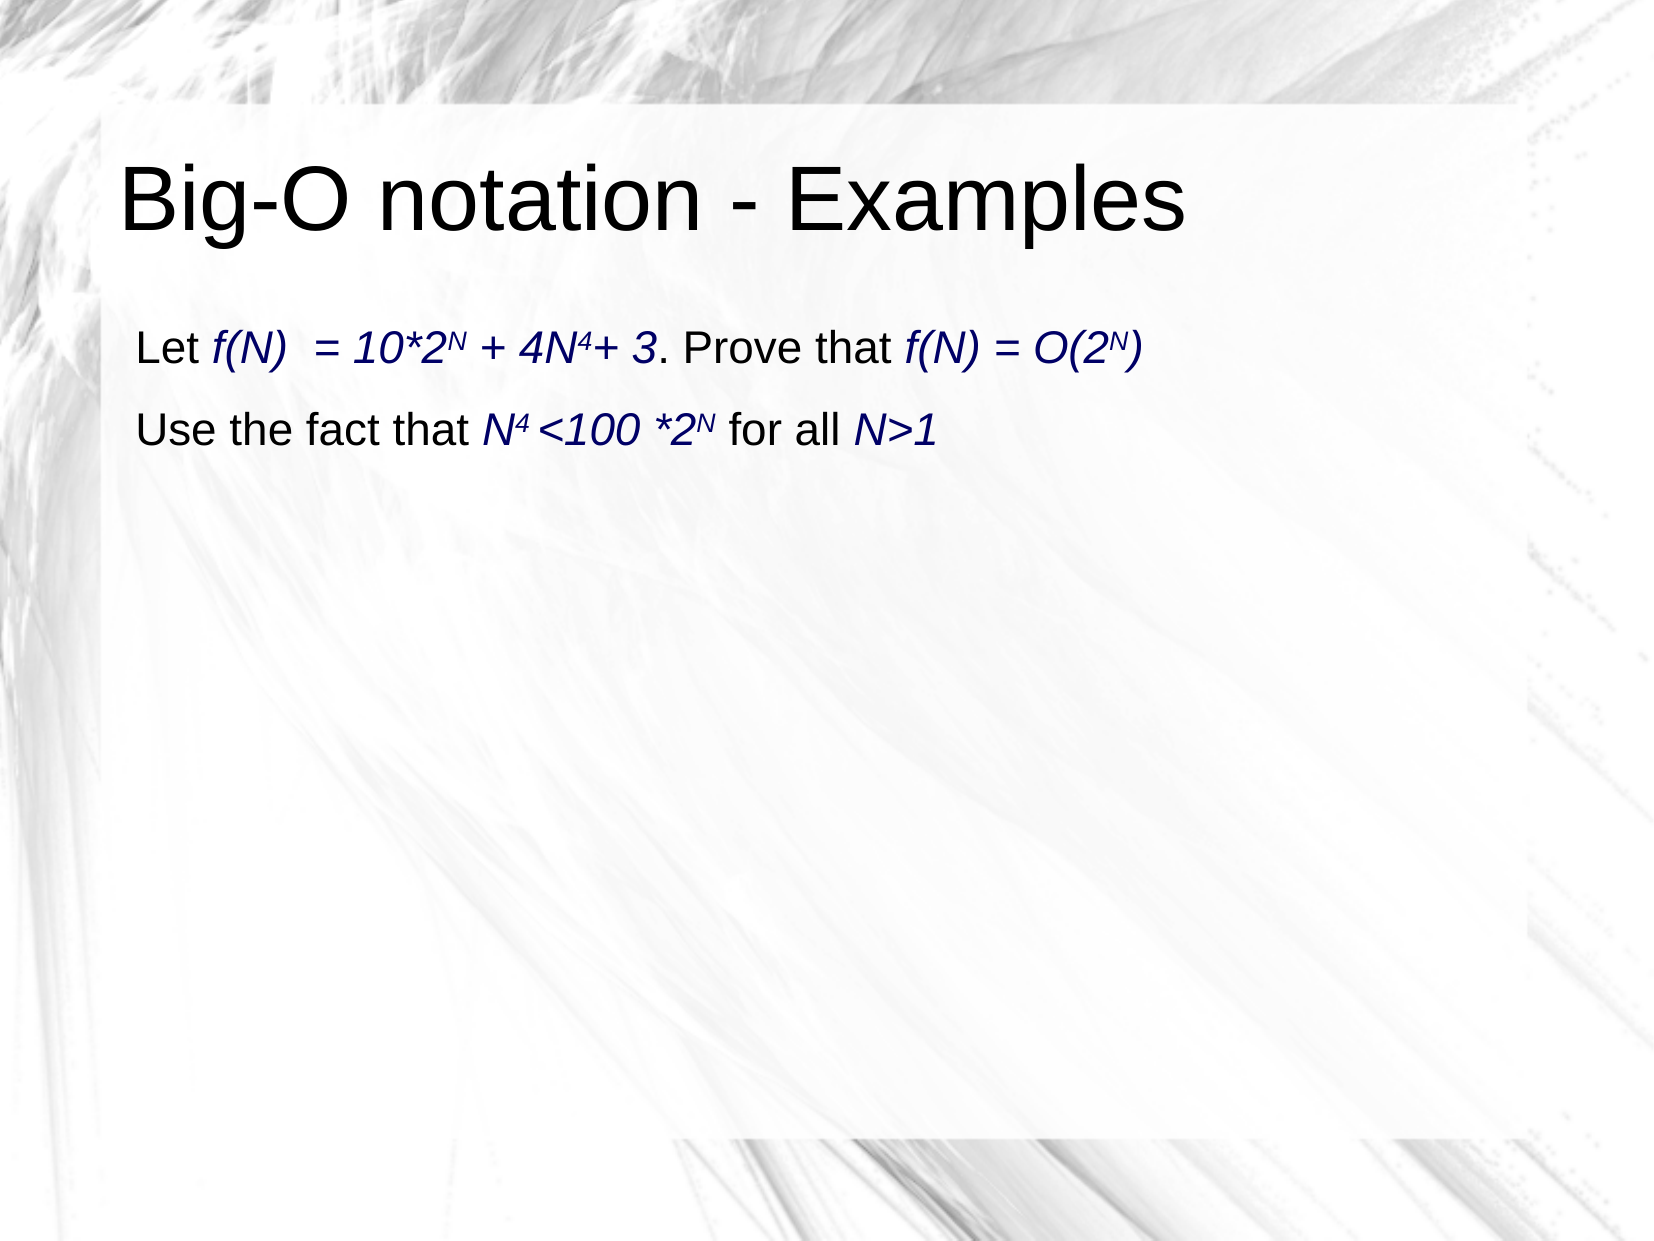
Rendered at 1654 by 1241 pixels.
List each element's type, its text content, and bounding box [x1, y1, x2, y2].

picture [0, 0, 1654, 1241]
title Big-O notation - Examples [118, 112, 1506, 281]
list Let f(N) = 10*2N + 4N4+ 3. Prove that f(N) = O(2N) Use the fact that N4 <100 *2N for all N>1 [118, 319, 1571, 1109]
